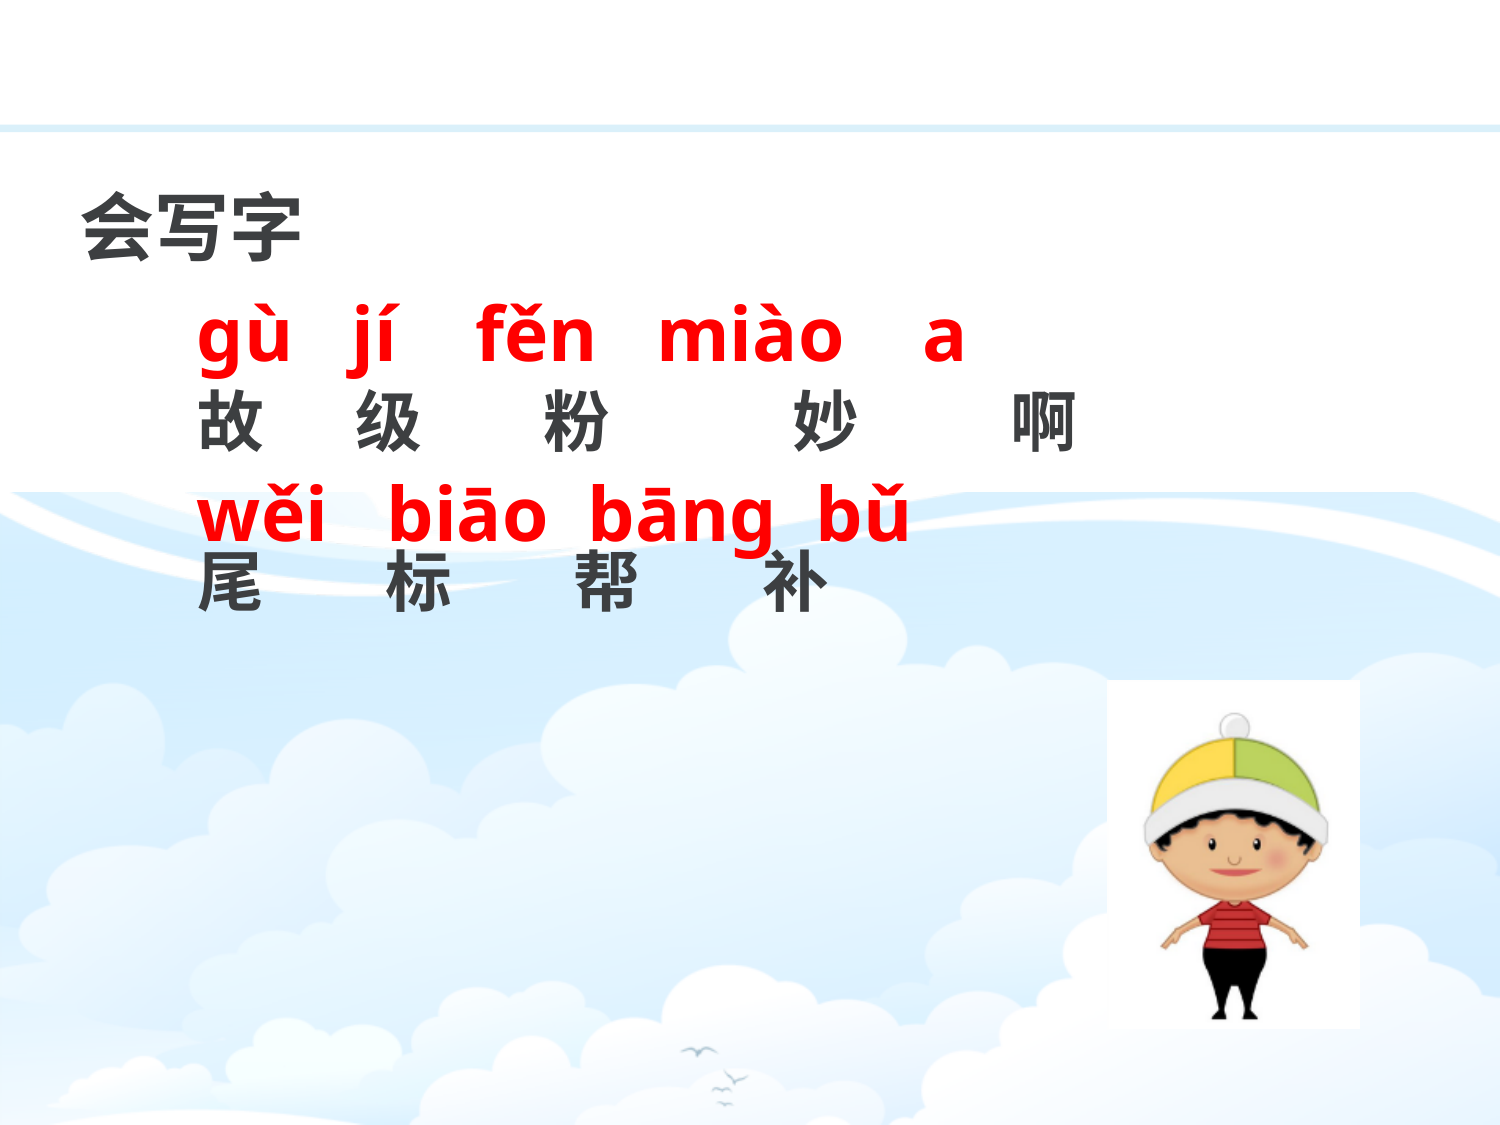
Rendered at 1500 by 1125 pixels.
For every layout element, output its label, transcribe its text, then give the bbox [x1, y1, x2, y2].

text_box 会写字 [64, 172, 1240, 278]
text_box 故 级 粉 妙 啊 尾 标 帮 补 [183, 372, 1500, 628]
text_box gù jí fěn miào a wěi biāo bāng bǔ [182, 278, 1357, 564]
picture [1107, 680, 1360, 1029]
